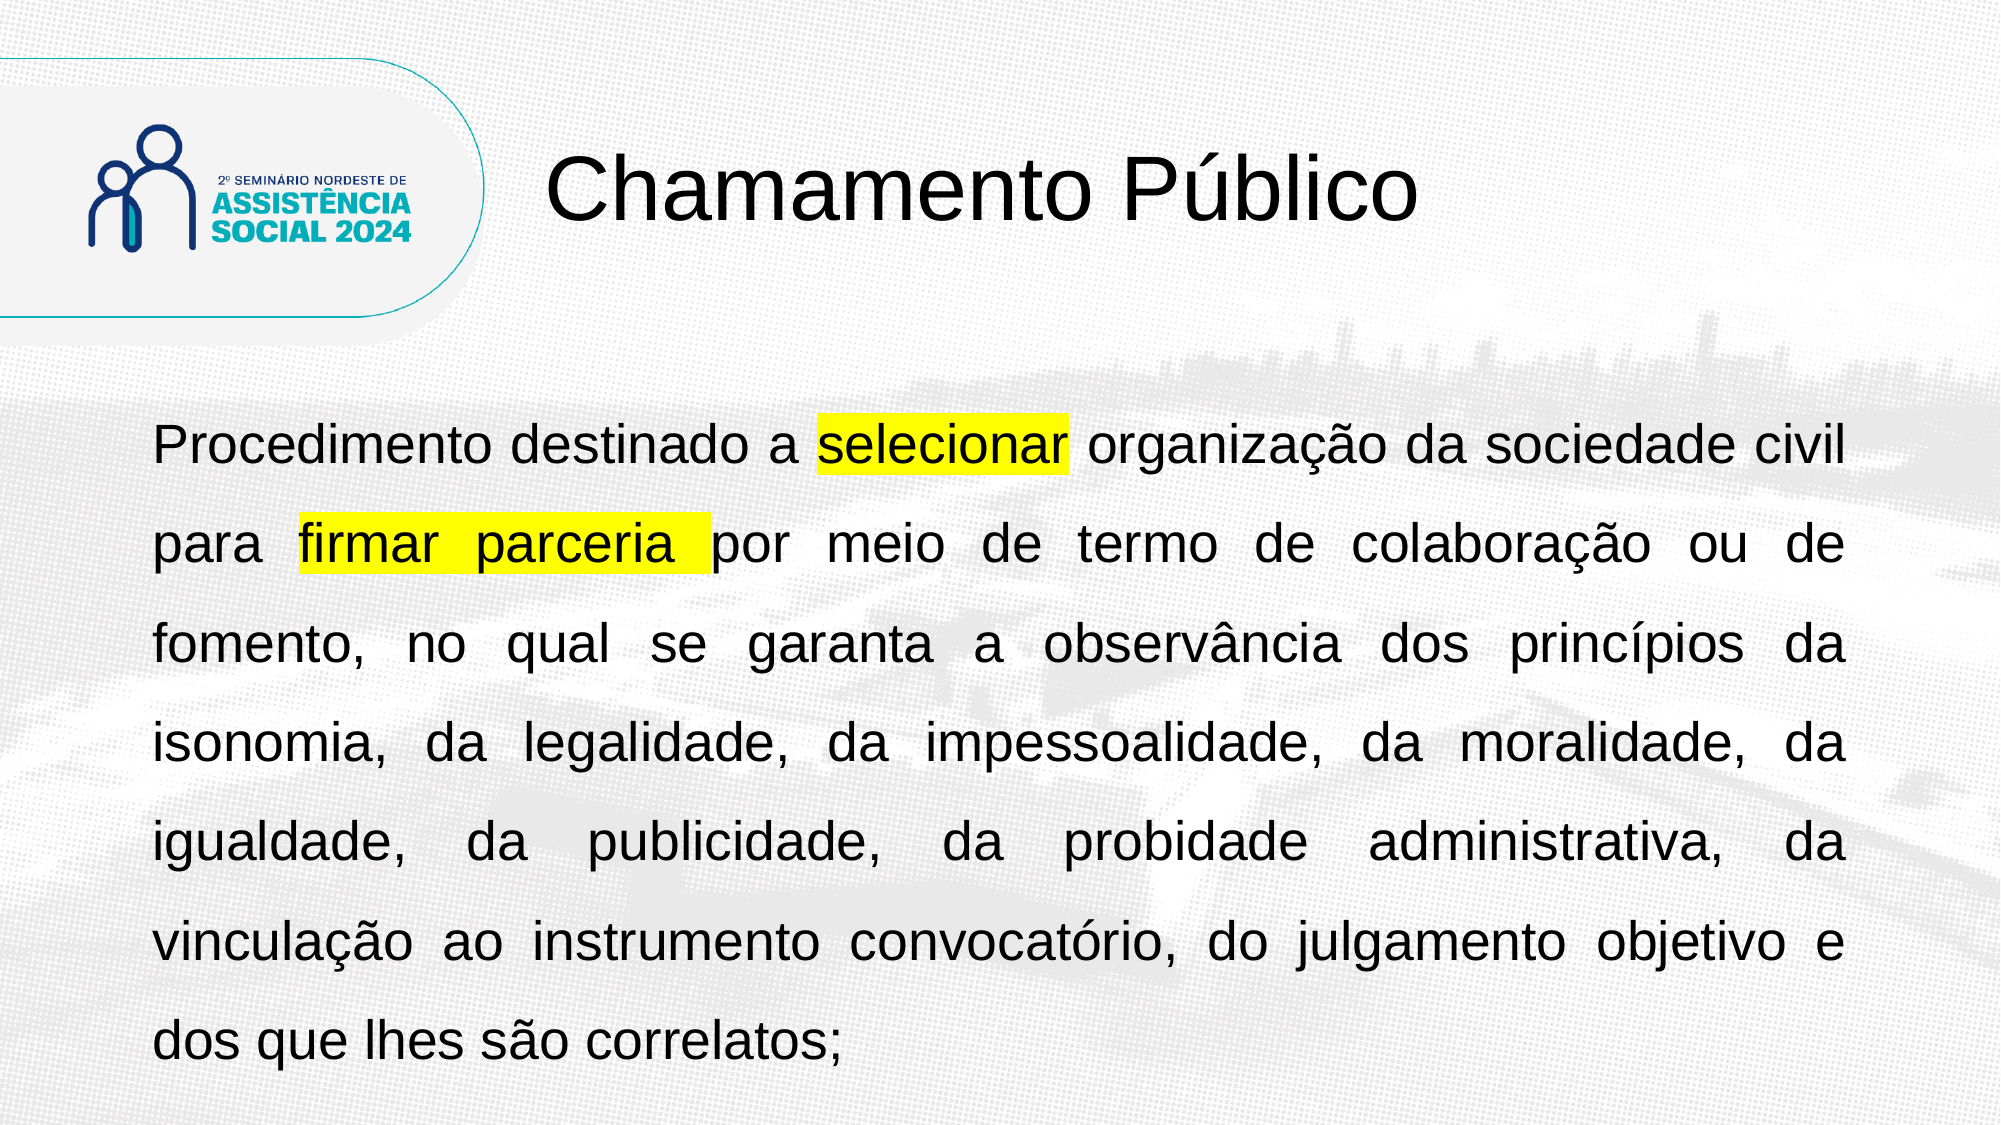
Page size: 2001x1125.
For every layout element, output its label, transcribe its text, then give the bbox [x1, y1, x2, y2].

picture [0, 0, 2001, 1125]
title Chamamento Público [529, 82, 1863, 300]
list Procedimento destinado a selecionar organização da sociedade civil para firmar parceria por meio de termo de colaboração ou de fomento, no qual se garanta a observância dos princípios da isonomia, da legalidade, da impessoalidade, da moralidade, da igualdade, da publicidade, da probidade administrativa, da vinculação ao instrumento convocatório, do julgamento objetivo e dos que lhes são correlatos; [137, 367, 1863, 1081]
